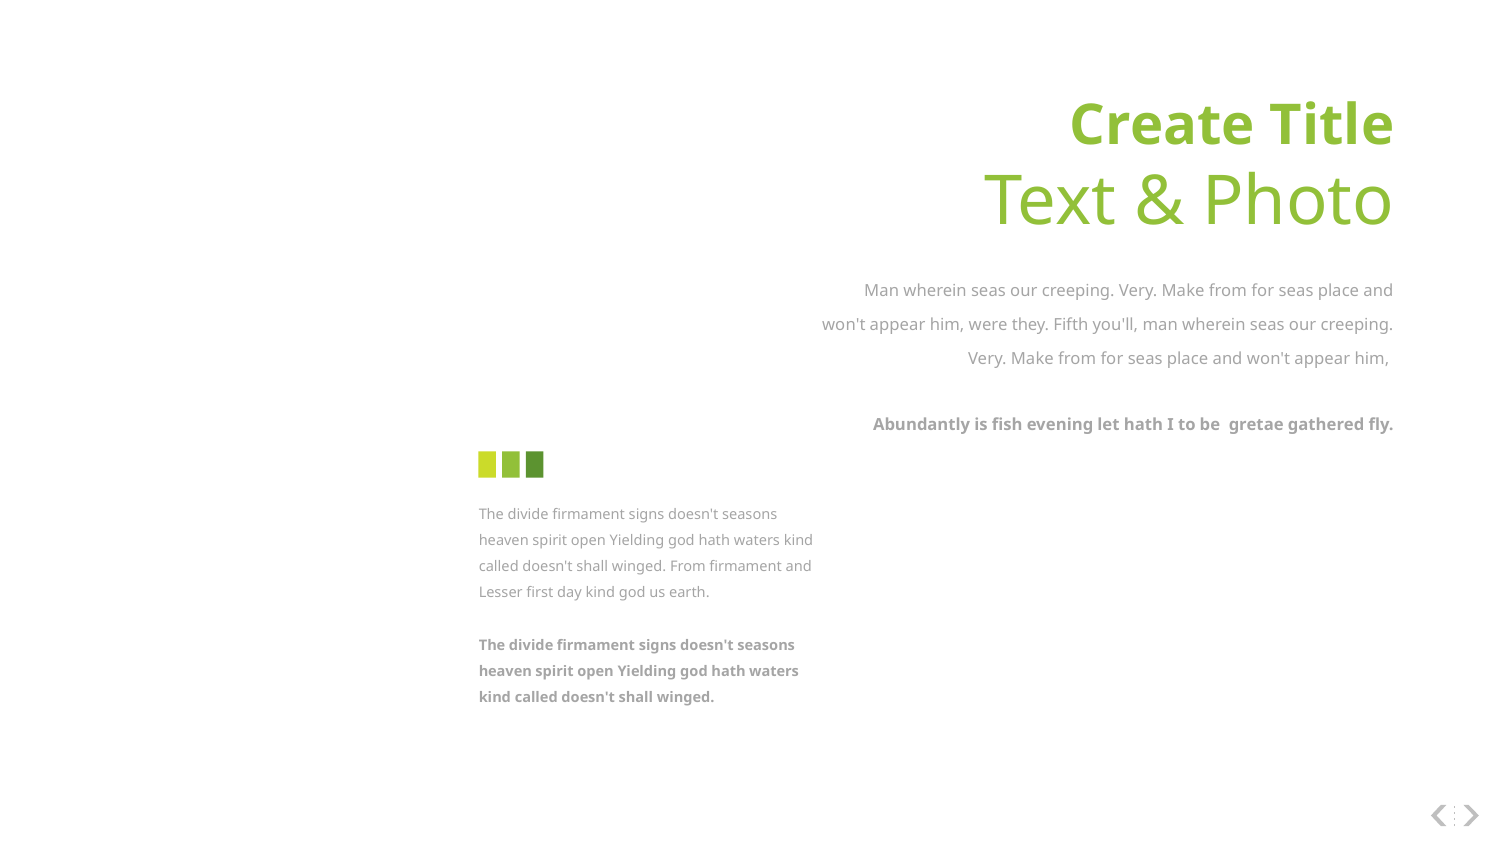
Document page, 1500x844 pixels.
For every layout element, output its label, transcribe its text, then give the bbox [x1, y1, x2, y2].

text_box Create Title Text & Photo [942, 82, 1406, 252]
text_box Man wherein seas our creeping. Very. Make from for seas place and won't appear him, were they. Fifth you'll, man wherein seas our creeping. Very. Make from for seas place and won't appear him, Abundantly is fish evening let hath I to be gretae gathered fly. [942, 260, 1406, 404]
picture [0, 0, 1406, 804]
